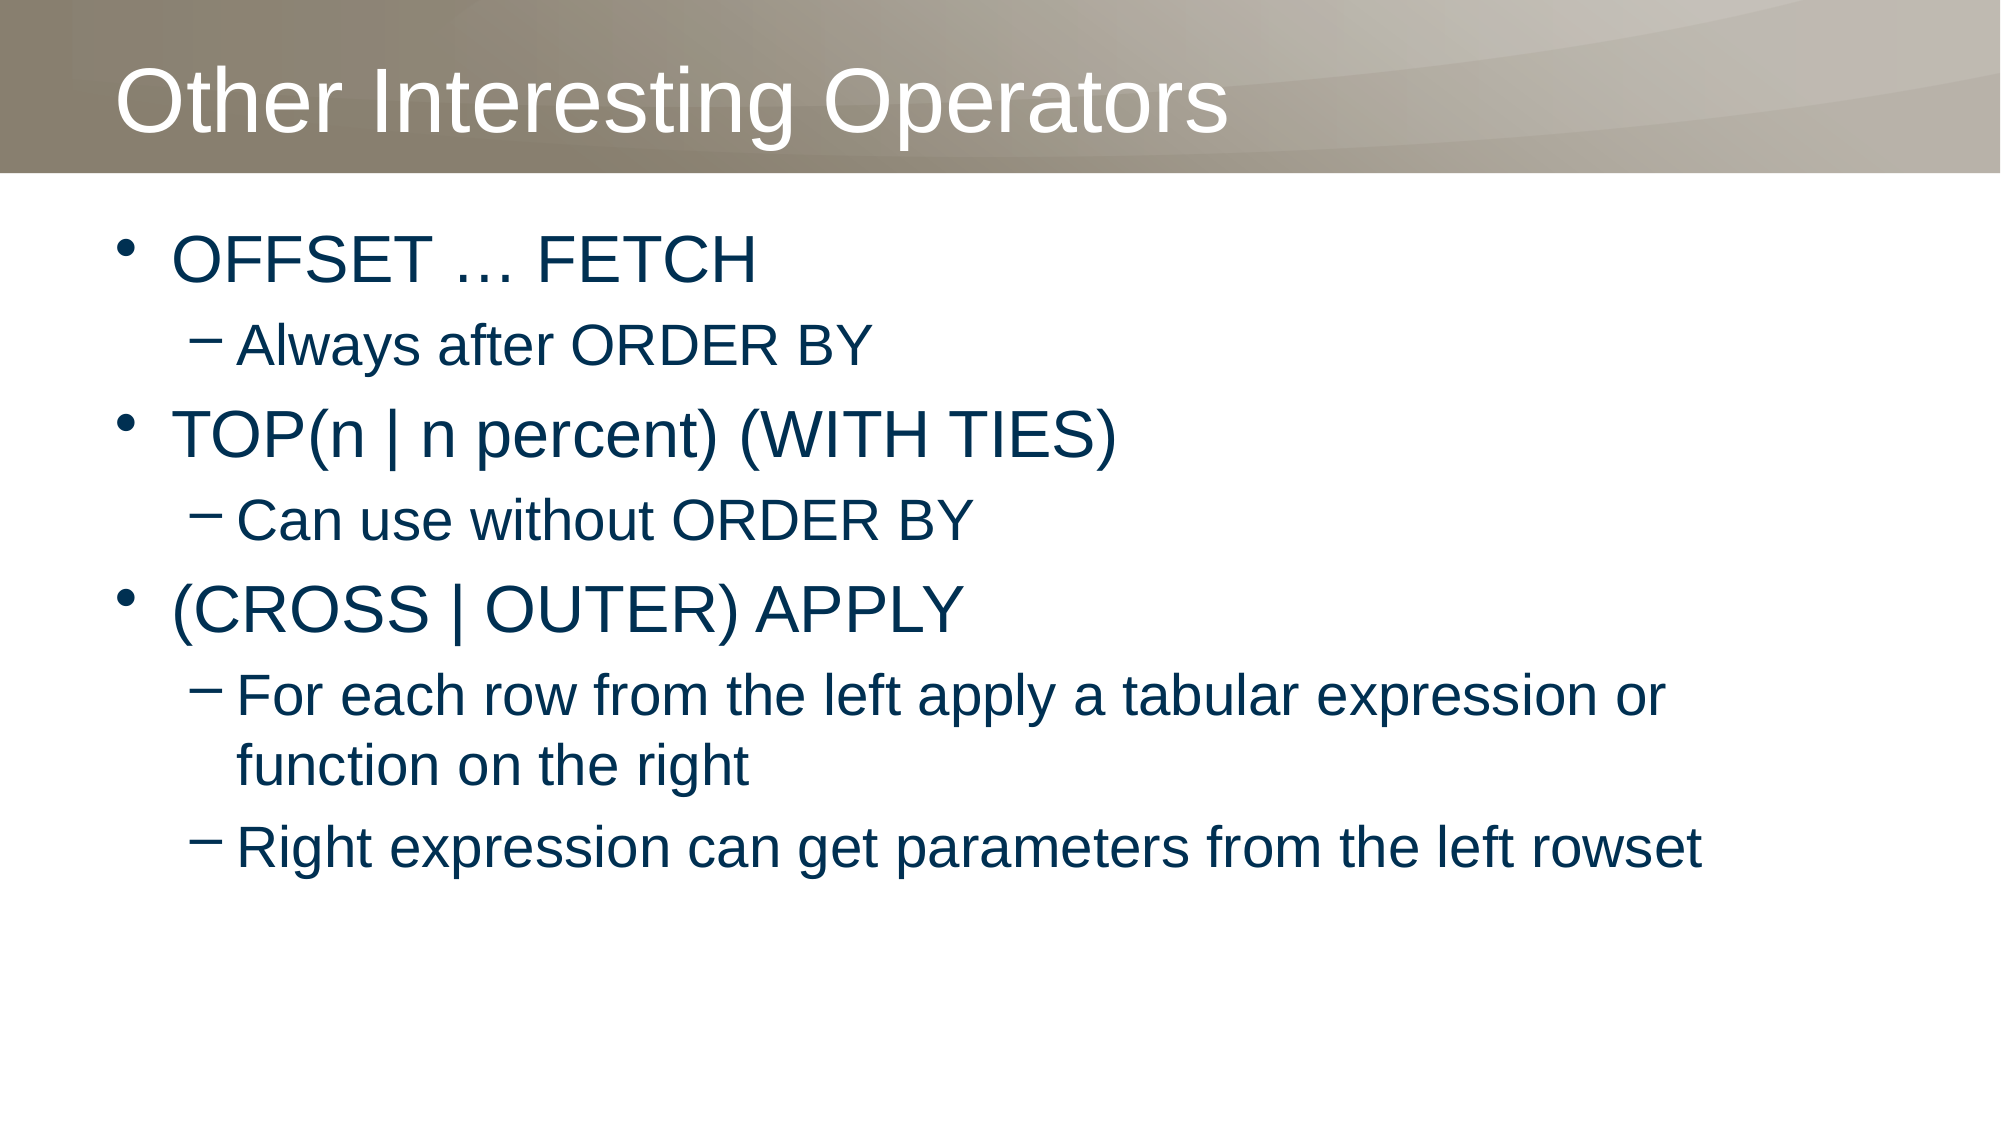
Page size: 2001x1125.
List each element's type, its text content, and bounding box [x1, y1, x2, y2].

title Other Interesting Operators [99, 30, 1901, 162]
picture [0, 0, 2001, 1125]
list OFFSET … FETCH Always after ORDER BY TOP(n | n percent) (WITH TIES) Can use without ORDER BY (CROSS | OUTER) APPLY For each row from the left apply a tabular expression or function on the right Right expression can get parameters from the left rowset [99, 207, 1901, 1038]
